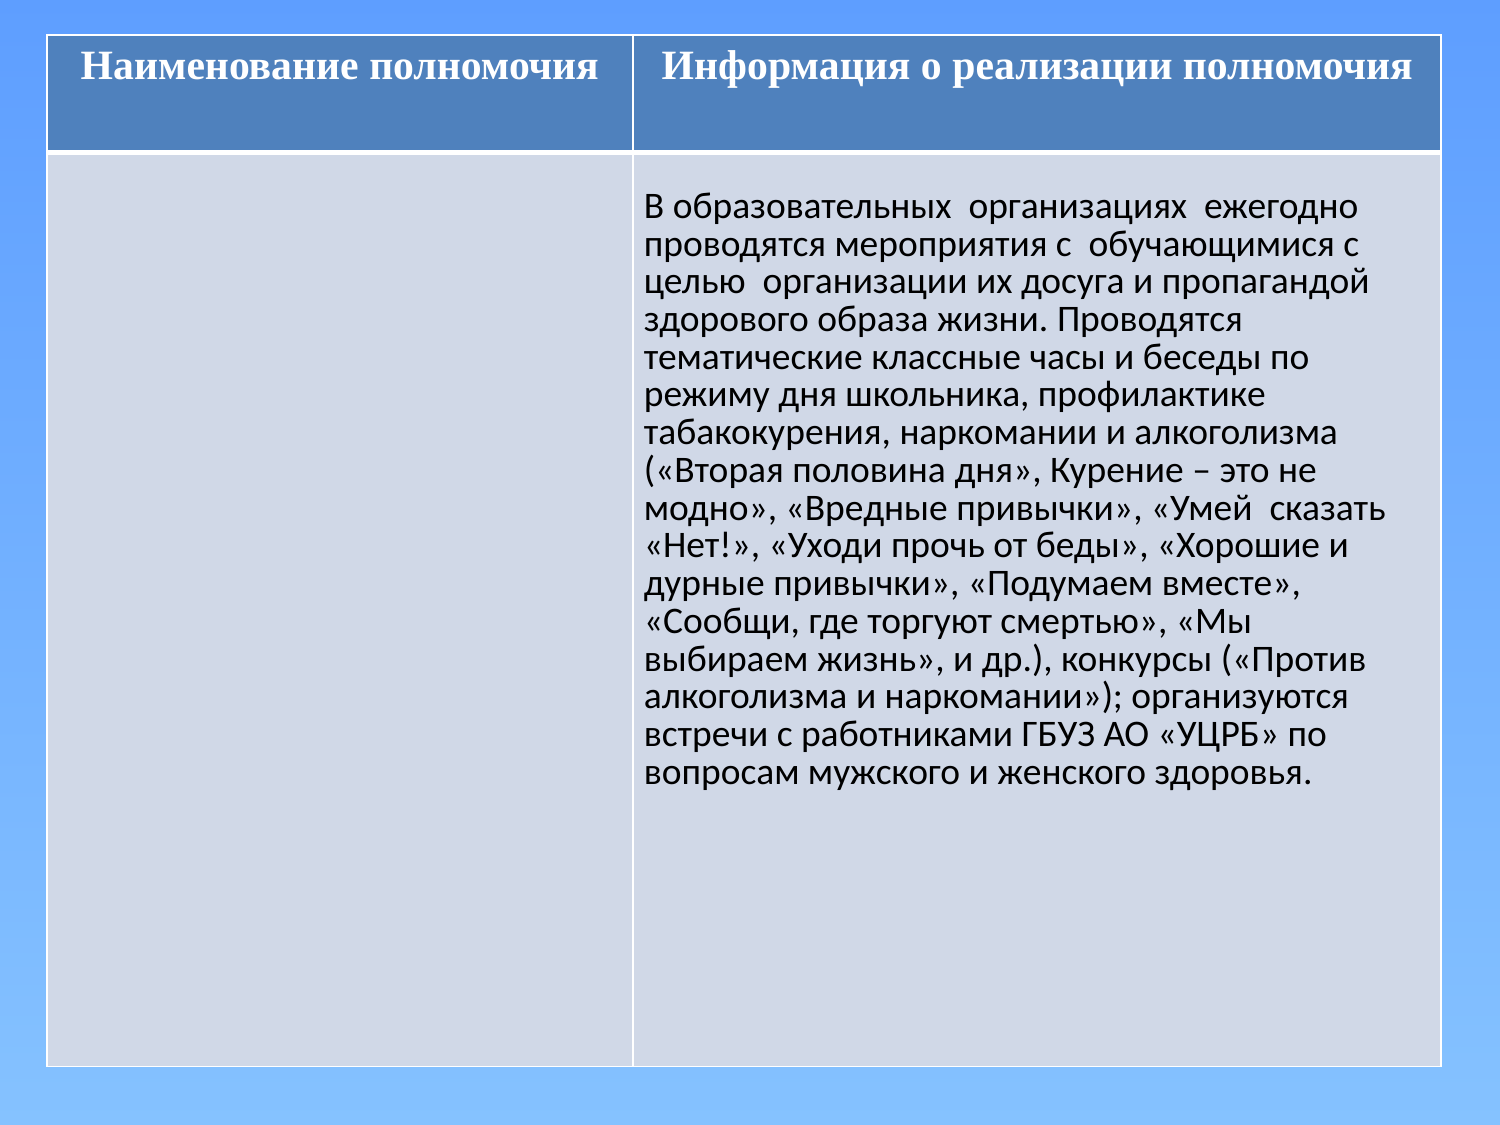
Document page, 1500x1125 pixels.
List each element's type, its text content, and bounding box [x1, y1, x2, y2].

table_cell [48, 155, 632, 1066]
table_cell В образовательных организациях ежегодно проводятся мероприятия с обучающимися с целью организации их досуга и пропагандой здорового образа жизни. Проводятся тематические классные часы и беседы по режиму дня школьника, профилактике табакокурения, наркомании и алкоголизма («Вторая половина дня», Курение – это не модно», «Вредные привычки», «Умей сказать «Нет!», «Уходи прочь от беды», «Хорошие и дурные привычки», «Подумаем вместе», «Сообщи, где торгуют смертью», «Мы выбираем жизнь», и др.), конкурсы («Против алкоголизма и наркомании»); организуются встречи с работниками ГБУЗ АО «УЦРБ» по вопросам мужского и женского здоровья. [634, 155, 1440, 1066]
table_header Информация о реализации полномочия [634, 36, 1440, 150]
table_header Наименование полномочия [48, 36, 632, 150]
